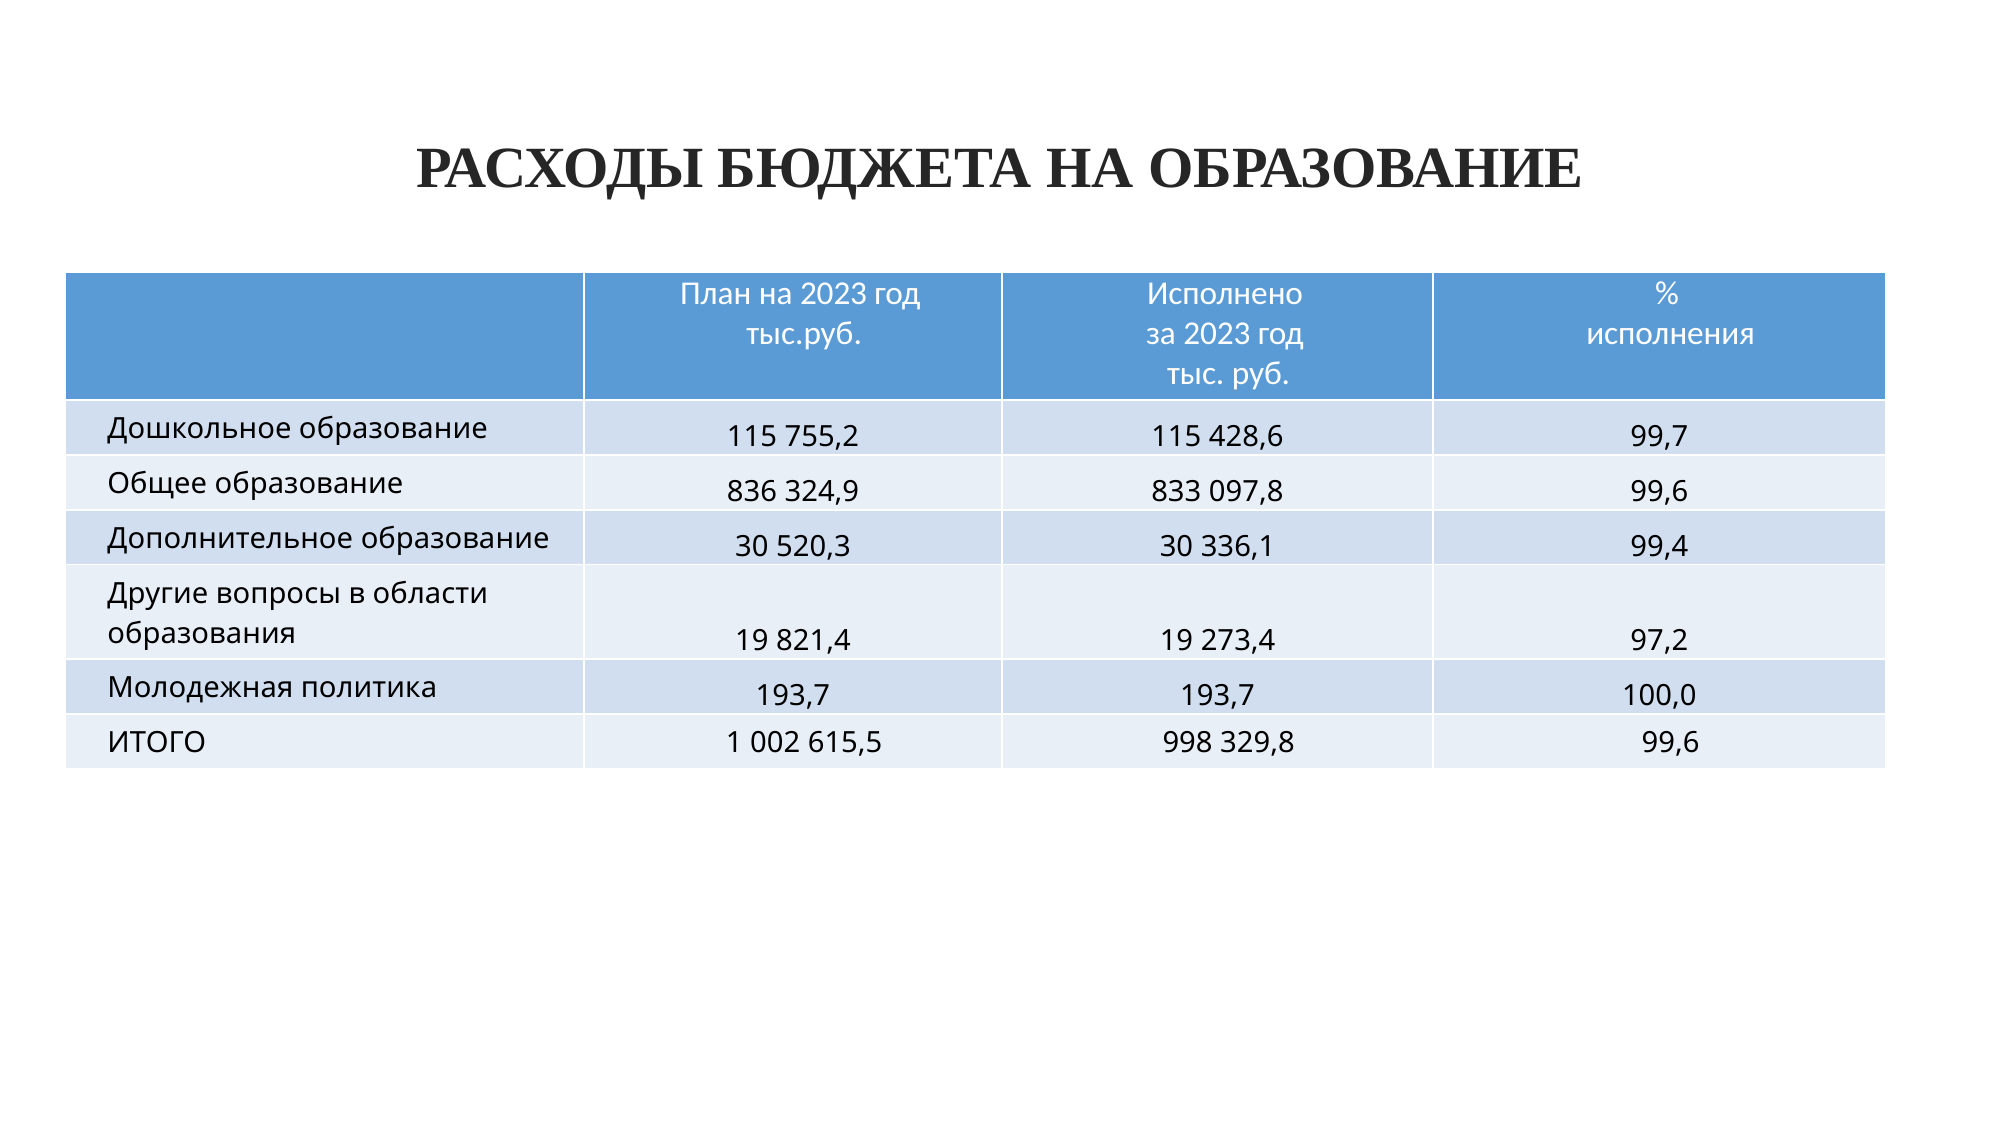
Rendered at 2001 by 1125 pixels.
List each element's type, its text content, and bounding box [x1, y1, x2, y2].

table_cell Дошкольное образование [66, 401, 583, 454]
table_header Исполнено за 2023 год тыс. руб. [1003, 273, 1432, 399]
table_cell 19 273,4 [1003, 565, 1432, 658]
table_cell 836 324,9 [585, 456, 1001, 509]
table_cell 115 428,6 [1003, 401, 1432, 454]
table_cell 99,4 [1434, 511, 1885, 564]
table_cell 1 002 615,5 [585, 715, 1001, 768]
table_cell 833 097,8 [1003, 456, 1432, 509]
table_cell 115 755,2 [585, 401, 1001, 454]
table_cell Общее образование [66, 456, 583, 509]
table_cell Дополнительное образование [66, 511, 583, 564]
table_cell 97,2 [1434, 565, 1885, 658]
table_cell Другие вопросы в области образования [66, 565, 583, 658]
table_cell 998 329,8 [1003, 715, 1432, 768]
table_cell 99,6 [1434, 456, 1885, 509]
table_cell Молодежная политика [66, 660, 583, 713]
table_cell ИТОГО [66, 715, 583, 768]
table_cell 99,7 [1434, 401, 1885, 454]
table_cell 100,0 [1434, 660, 1885, 713]
table_header План на 2023 год тыс.руб. [585, 273, 1001, 399]
title РАСХОДЫ БЮДЖЕТА НА ОБРАЗОВАНИЕ [137, 59, 1863, 271]
table_cell 193,7 [1003, 660, 1432, 713]
table_header [66, 273, 583, 399]
table_cell 19 821,4 [585, 565, 1001, 658]
table_cell 99,6 [1434, 715, 1885, 768]
table_cell 30 520,3 [585, 511, 1001, 564]
table_cell 193,7 [585, 660, 1001, 713]
table_cell 30 336,1 [1003, 511, 1432, 564]
table_header % исполнения [1434, 273, 1885, 399]
